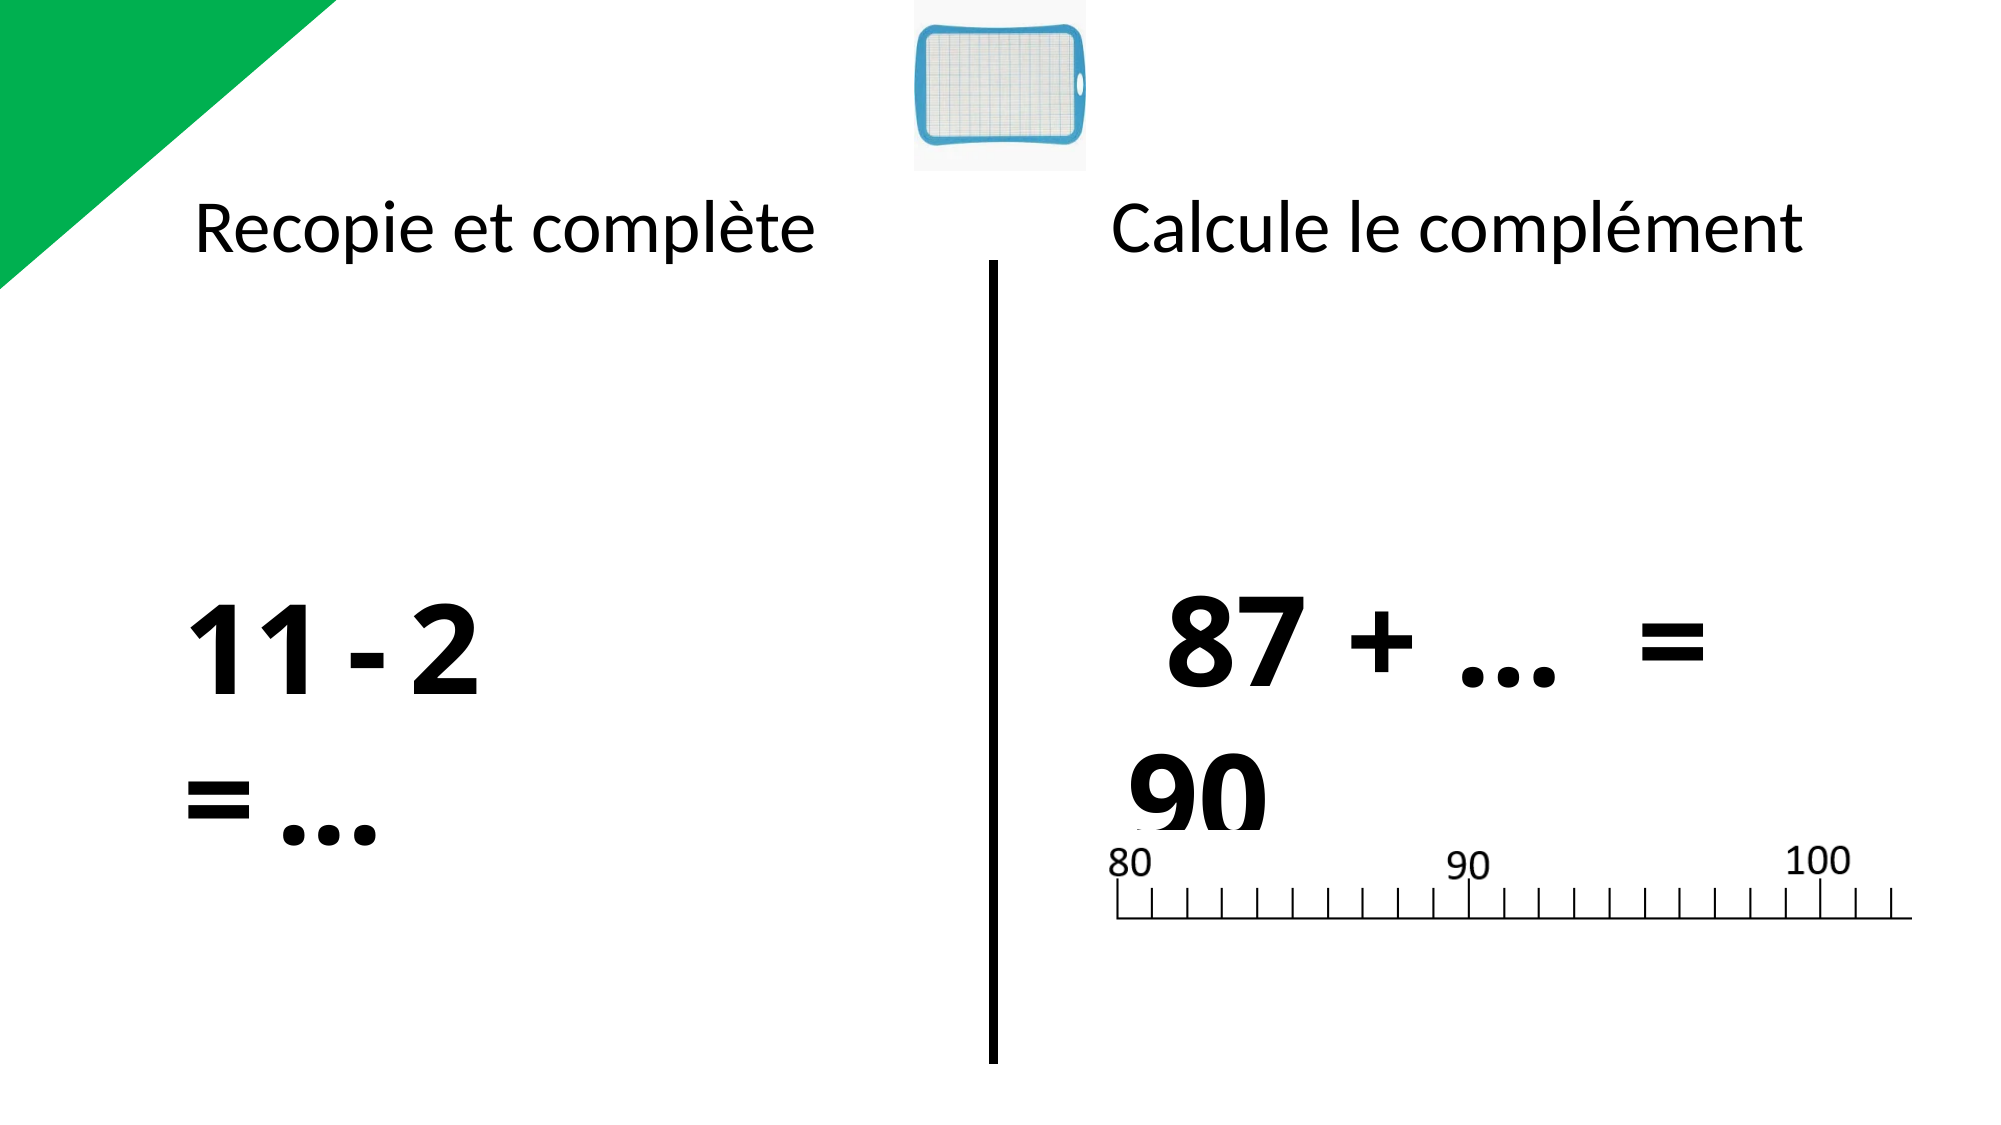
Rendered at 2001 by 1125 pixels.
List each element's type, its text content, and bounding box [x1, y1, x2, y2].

picture [914, 0, 1086, 171]
text_box [0, 0, 337, 290]
text_box Recopie et complète [179, 170, 833, 276]
text_box Calcule le complément [1096, 170, 1820, 276]
text_box 11 - 2 = ... [168, 562, 678, 878]
text_box 87 + … = 90 [1112, 511, 1844, 830]
picture [1105, 830, 1912, 929]
